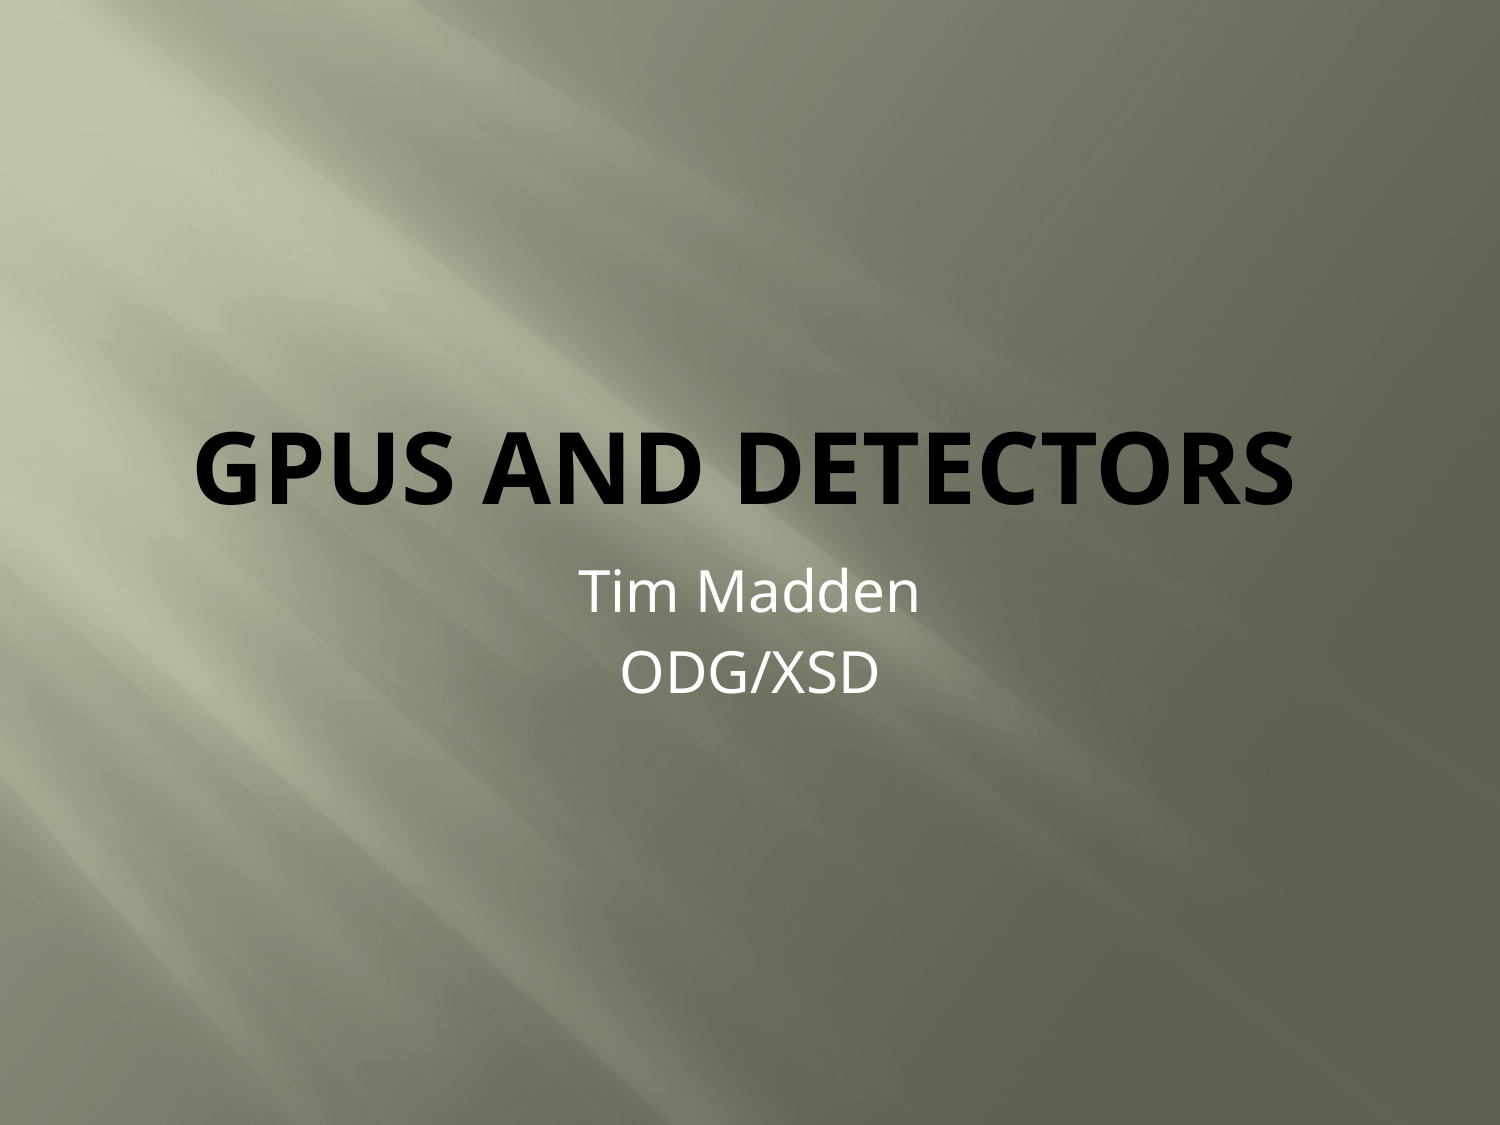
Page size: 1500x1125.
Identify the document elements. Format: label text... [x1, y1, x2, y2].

title GPUs and Detectors [69, 224, 1420, 525]
subtitle Tim Madden ODG/XSD [225, 546, 1275, 834]
